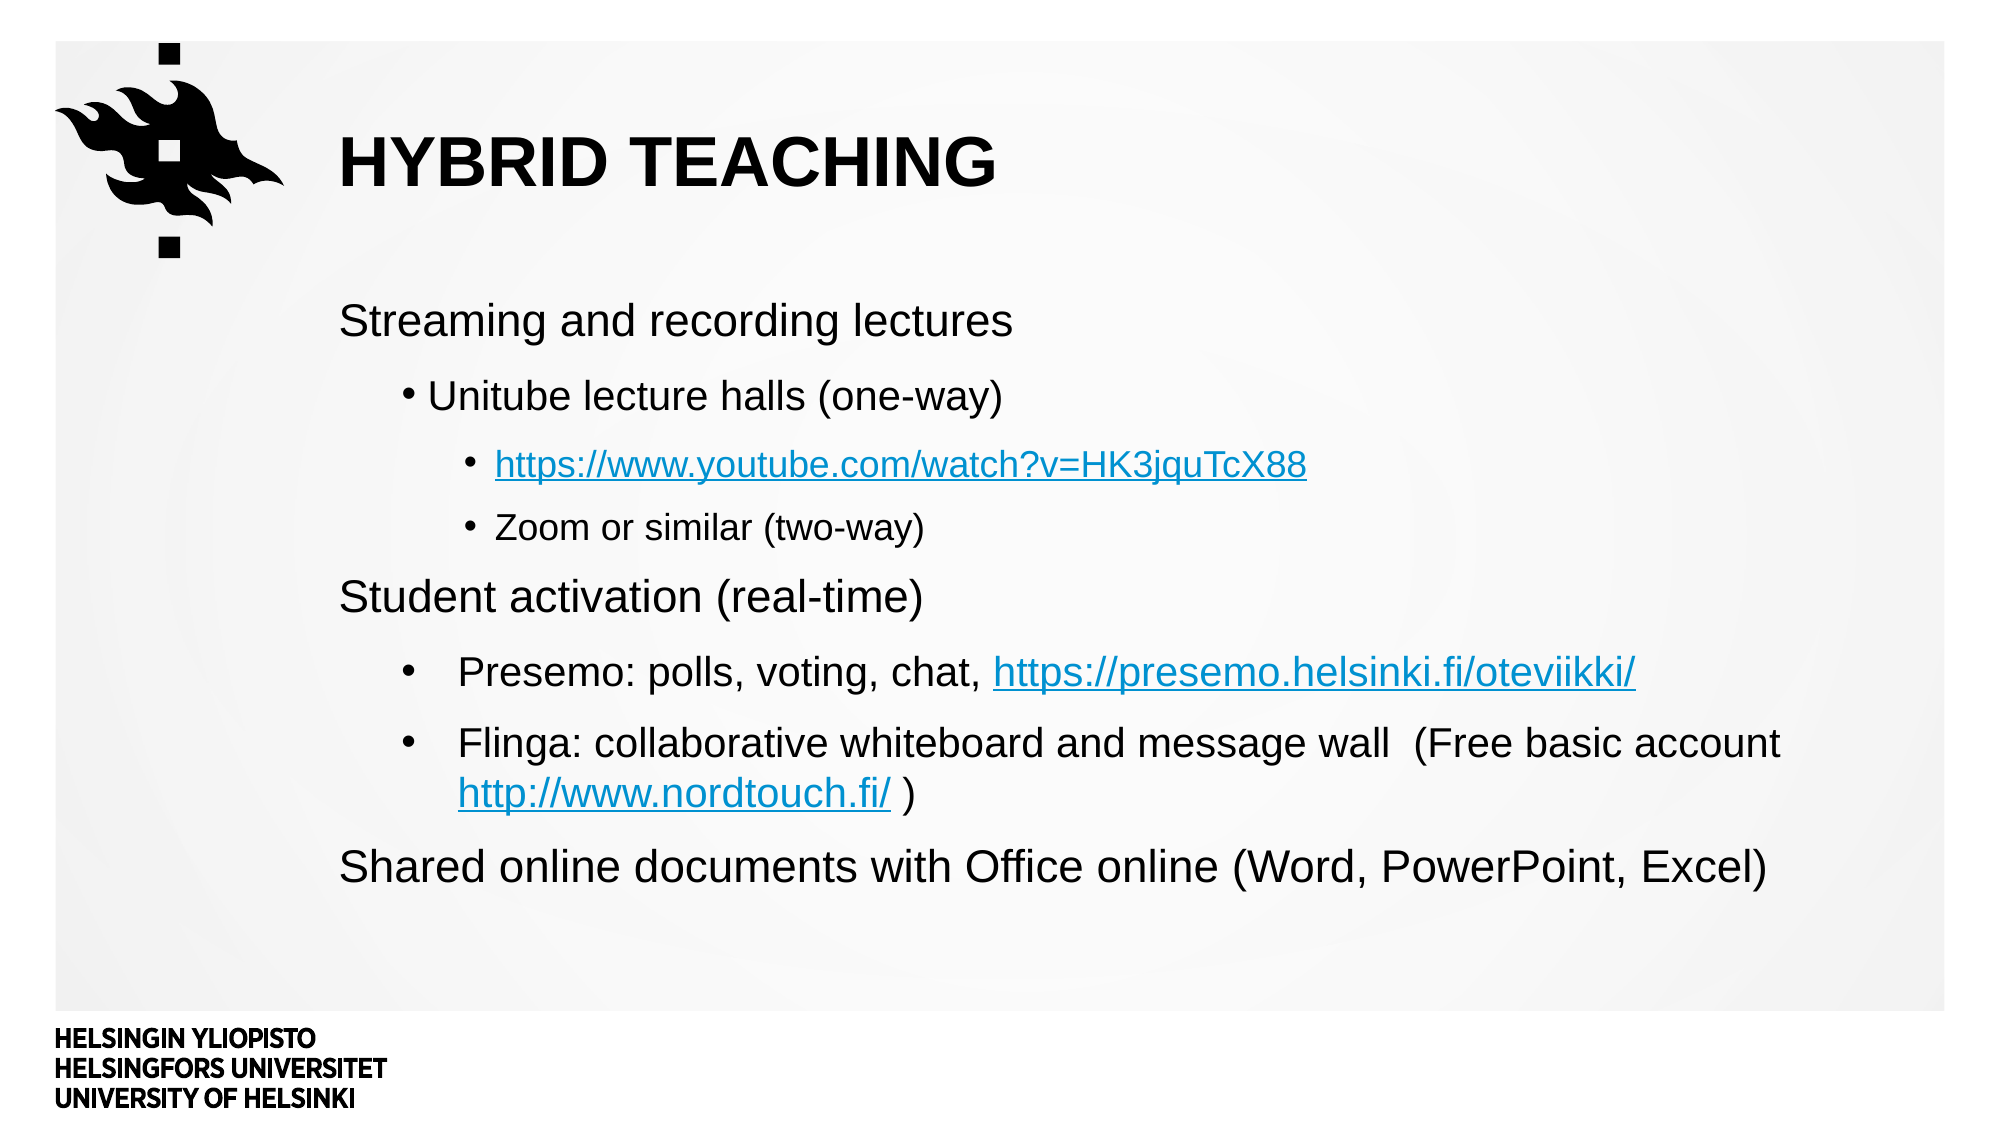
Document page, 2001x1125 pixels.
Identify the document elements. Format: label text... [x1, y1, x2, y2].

title Hybrid teaching [338, 131, 1934, 290]
picture [159, 140, 180, 161]
picture [55, 41, 1945, 1011]
list Streaming and recording lectures Unitube lecture halls (one-way) https://www.youtube.com/watch?v=HK3jquTcX88 Zoom or similar (two-way) Student activation (real-time) Presemo: polls, voting, chat, https://presemo.helsinki.fi/oteviikki/ Flinga: collaborative whiteboard and message wall (Free basic account http://www.nordtouch.fi/ ) Shared online documents with Office online (Word, PowerPoint, Excel) [338, 290, 1934, 975]
